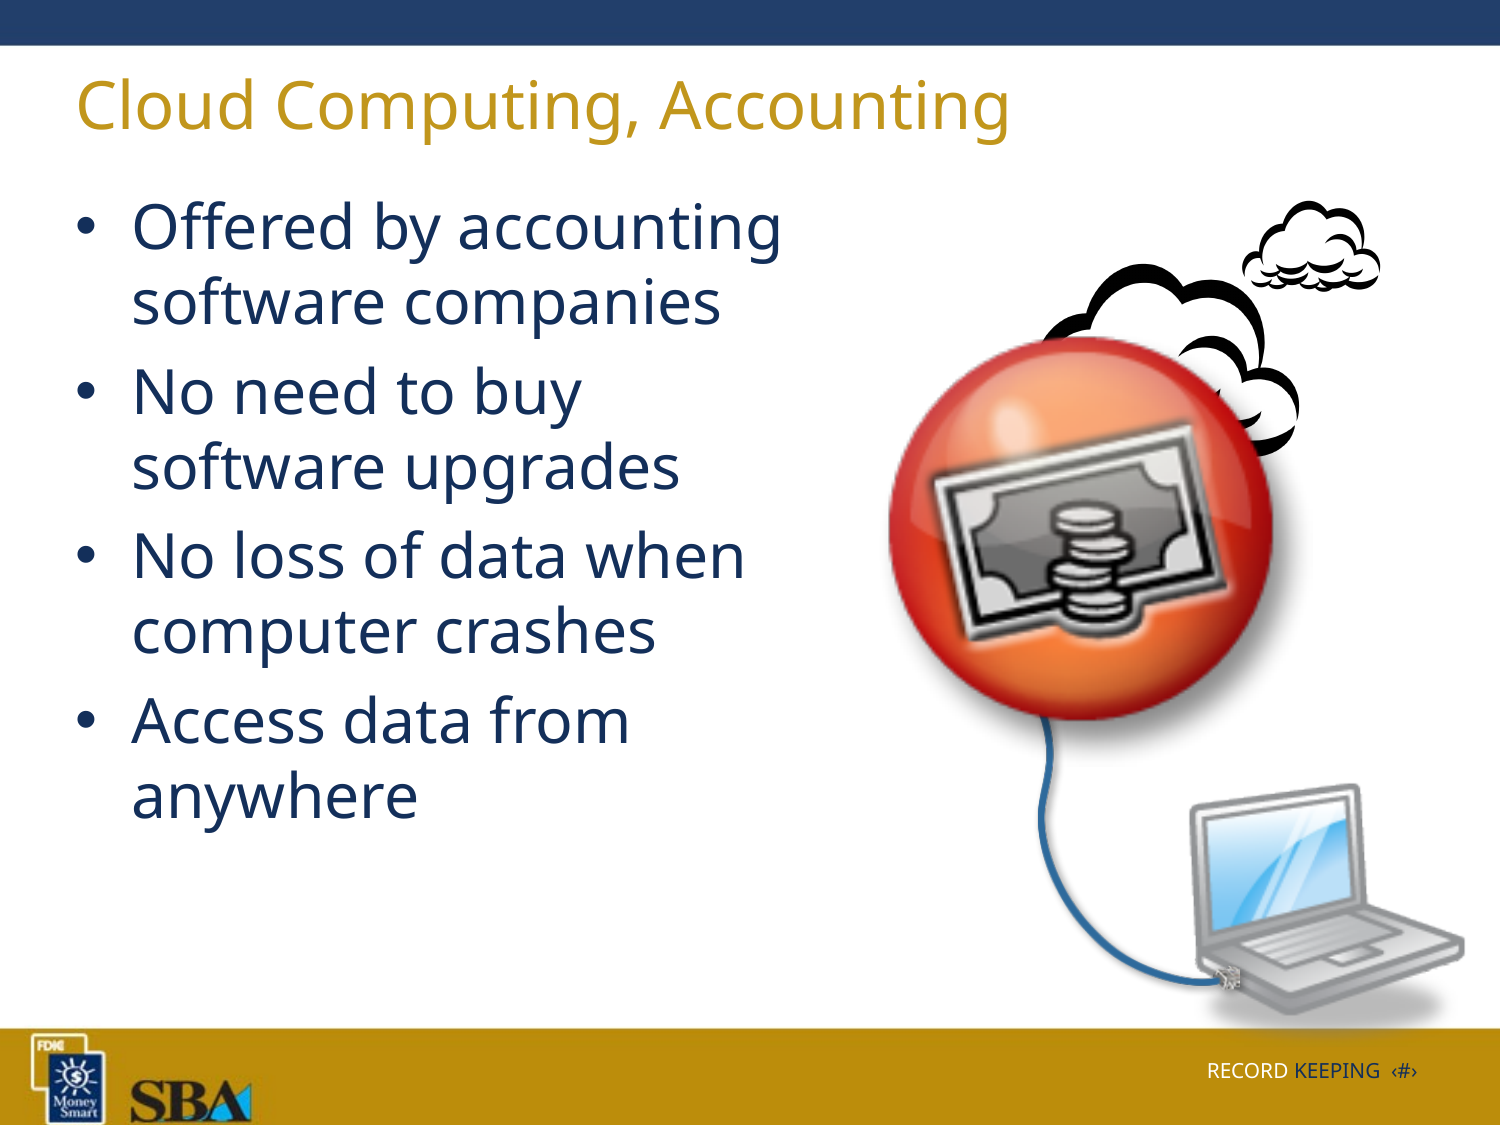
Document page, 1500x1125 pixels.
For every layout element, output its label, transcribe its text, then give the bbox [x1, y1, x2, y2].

title Cloud Computing, Accounting [74, 61, 1426, 163]
list Offered by accounting software companies No need to buy software upgrades No loss of data when computer crashes Access data from anywhere [74, 186, 1426, 1125]
picture [0, 0, 1500, 1125]
